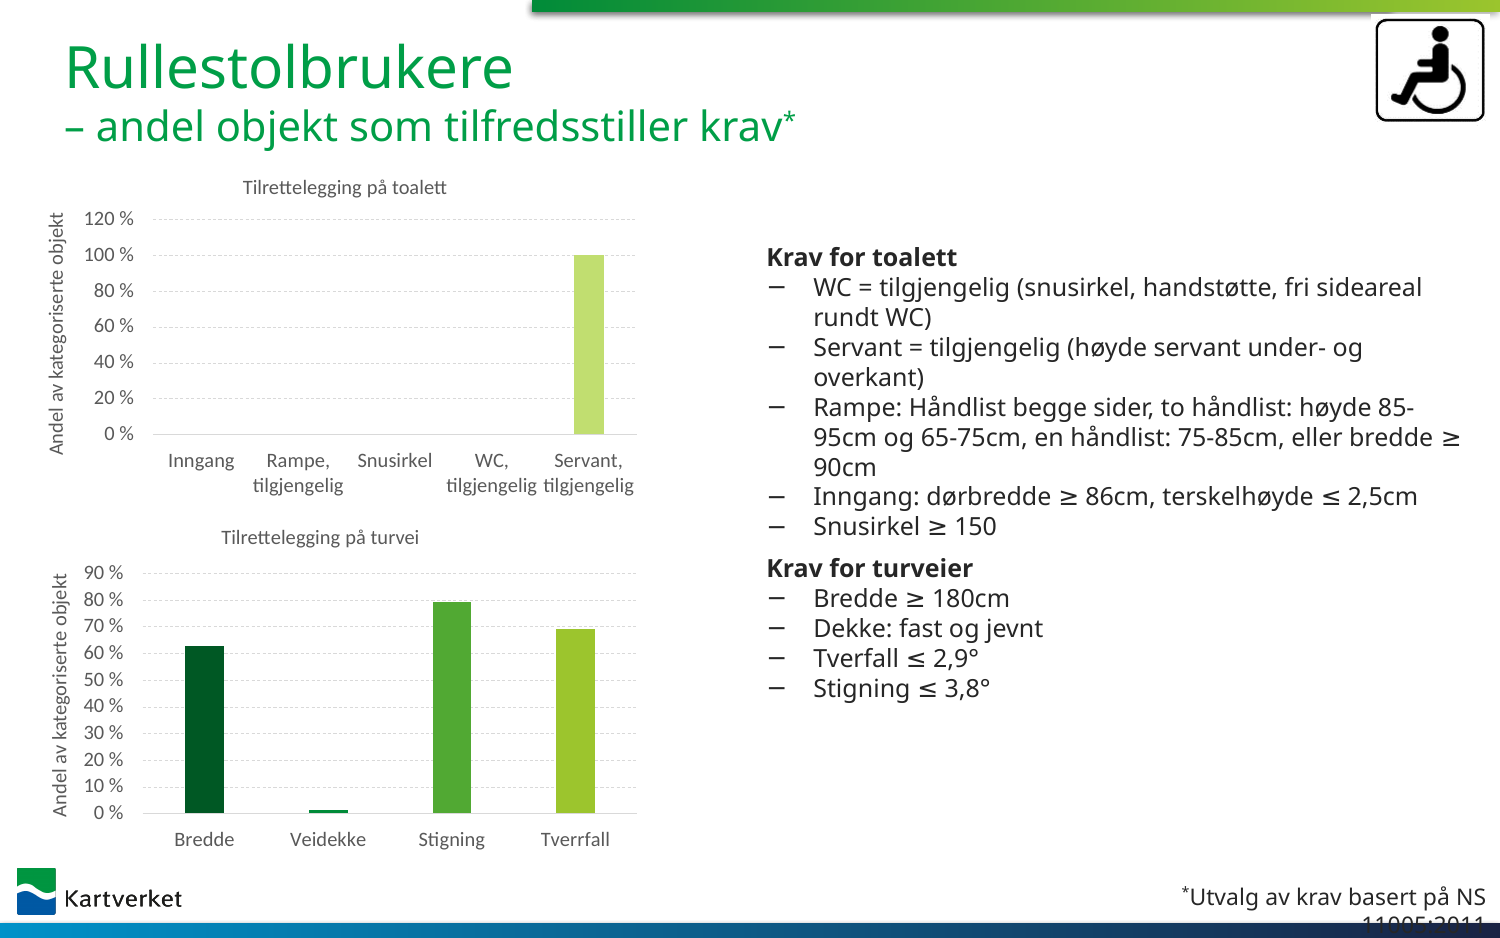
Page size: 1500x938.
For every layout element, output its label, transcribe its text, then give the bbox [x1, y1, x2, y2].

text_box Krav for toalett WC = tilgjengelig (snusirkel, handstøtte, fri sideareal rundt WC) Servant = tilgjengelig (høyde servant under- og overkant) Rampe: Håndlist begge sider, to håndlist: høyde 85-95cm og 65-75cm, en håndlist: 75-85cm, eller bredde ≥ 90cm Inngang: dørbredde ≥ 86cm, terskelhøyde ≤ 2,5cm Snusirkel ≥ 150 [751, 234, 1483, 545]
text_box Rullestolbrukere – andel objekt som tilfredsstiller krav* [49, 14, 1431, 158]
picture [41, 166, 650, 505]
text_box *Utvalg av krav basert på NS 11005:2011 [1068, 873, 1500, 938]
picture [41, 520, 650, 859]
picture [1371, 13, 1491, 127]
text_box Krav for turveier Bredde ≥ 180cm Dekke: fast og jevnt Tverfall ≤ 2,9° Stigning ≤ 3,8° [751, 545, 1483, 710]
